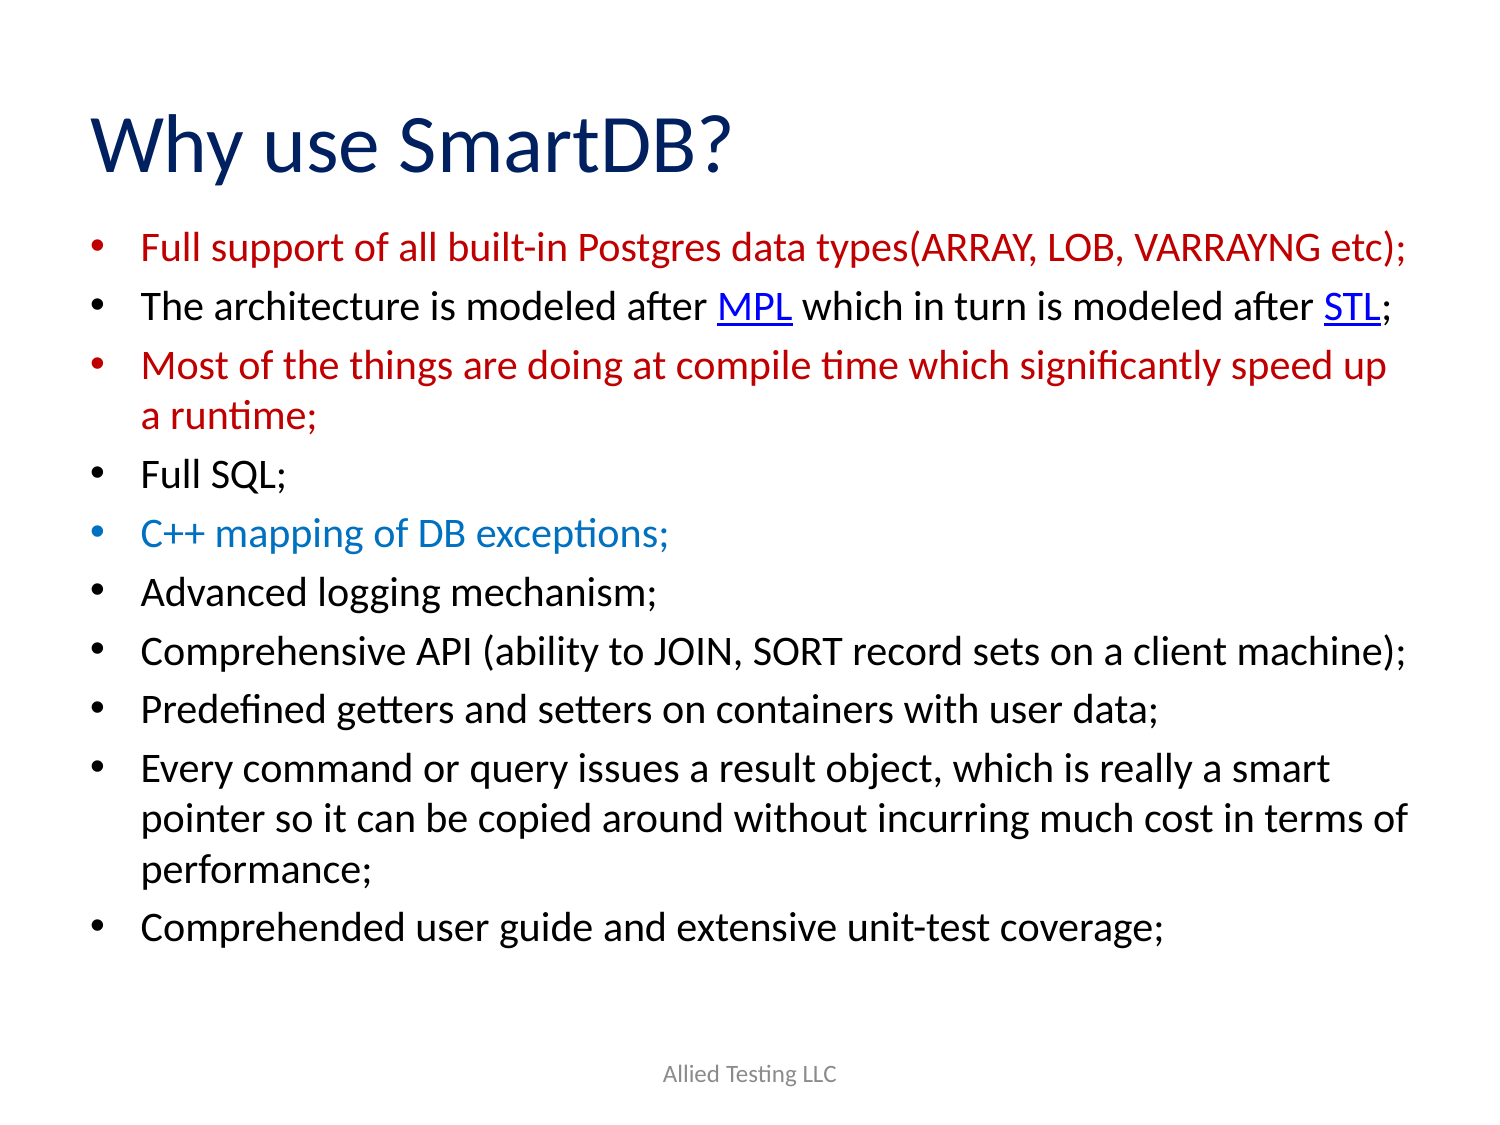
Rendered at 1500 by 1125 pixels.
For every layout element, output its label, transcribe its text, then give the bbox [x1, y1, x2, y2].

title Why use SmartDB? [75, 45, 1425, 212]
footer Allied Testing LLC [512, 1042, 988, 1103]
list Full support of all built-in Postgres data types(ARRAY, LOB, VARRAYNG etc); The architecture is modeled after MPL which in turn is modeled after STL; Most of the things are doing at compile time which significantly speed up a runtime; Full SQL; C++ mapping of DB exceptions; Advanced logging mechanism; Comprehensive API (ability to JOIN, SORT record sets on a client machine); Predefined getters and setters on containers with user data; Every command or query issues a result object, which is really a smart pointer so it can be copied around without incurring much cost in terms of performance; Comprehended user guide and extensive unit-test coverage; [75, 212, 1425, 1100]
